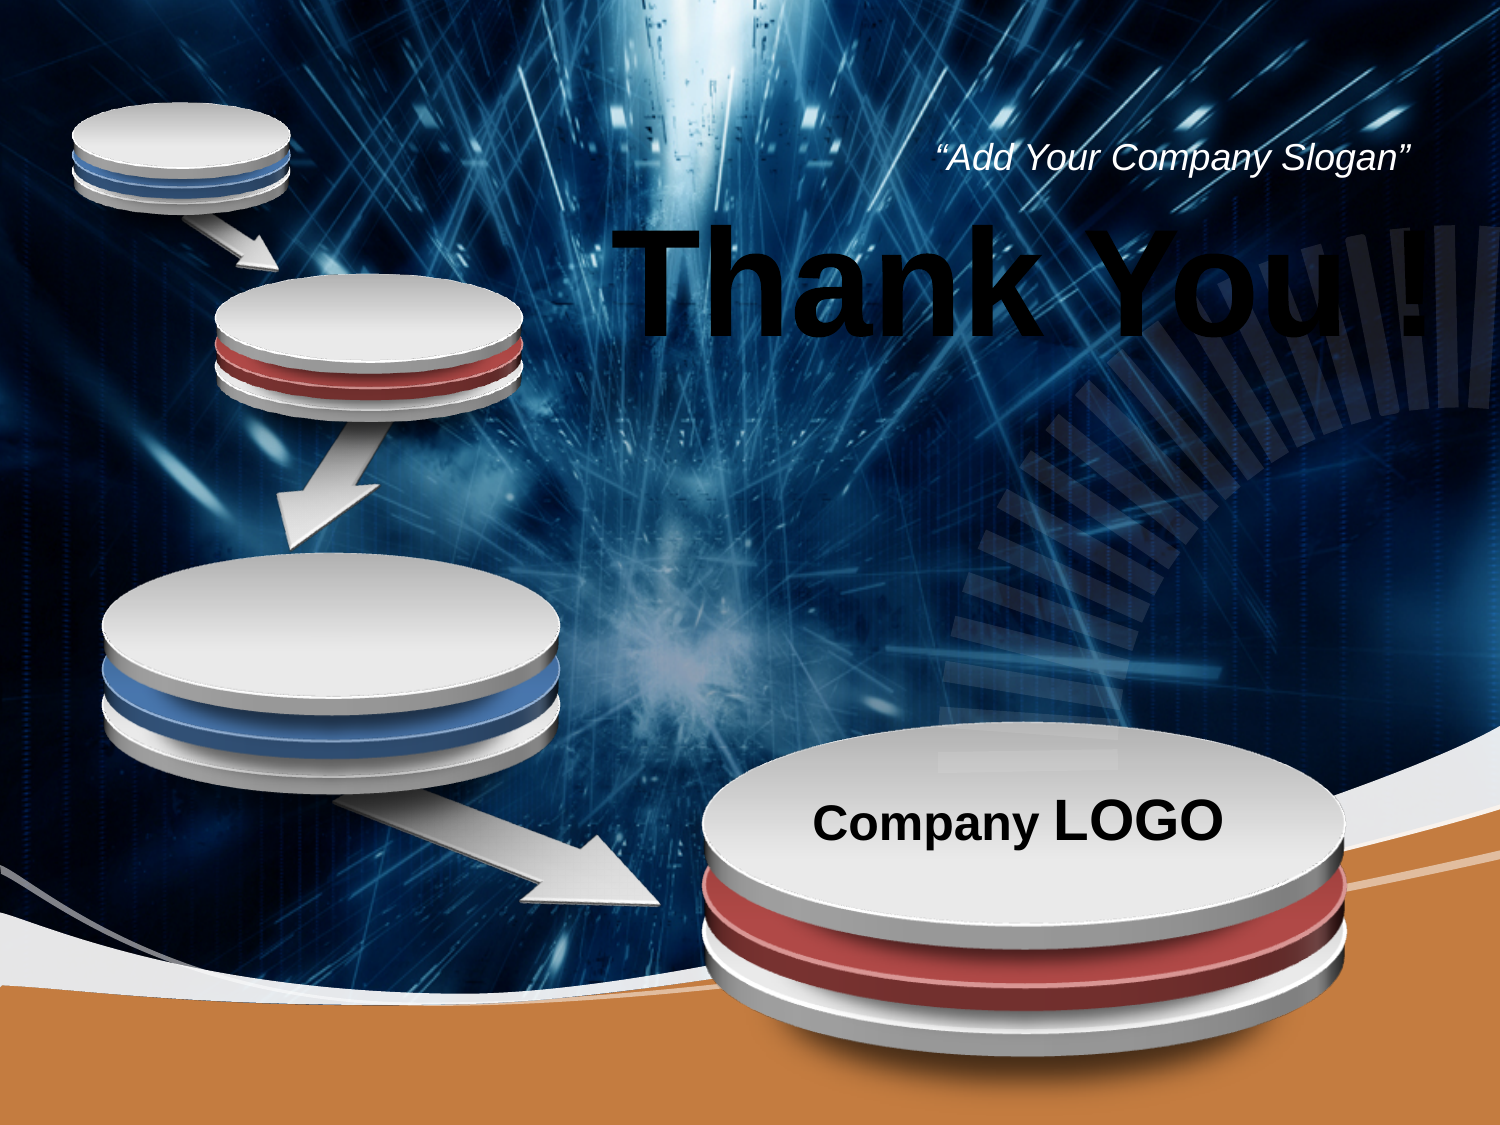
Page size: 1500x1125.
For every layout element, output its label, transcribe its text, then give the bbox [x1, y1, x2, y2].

picture [0, 0, 1500, 1125]
picture [0, 874, 159, 959]
subtitle “Add Your Company Slogan” [612, 125, 1425, 200]
text_box [0, 864, 200, 968]
